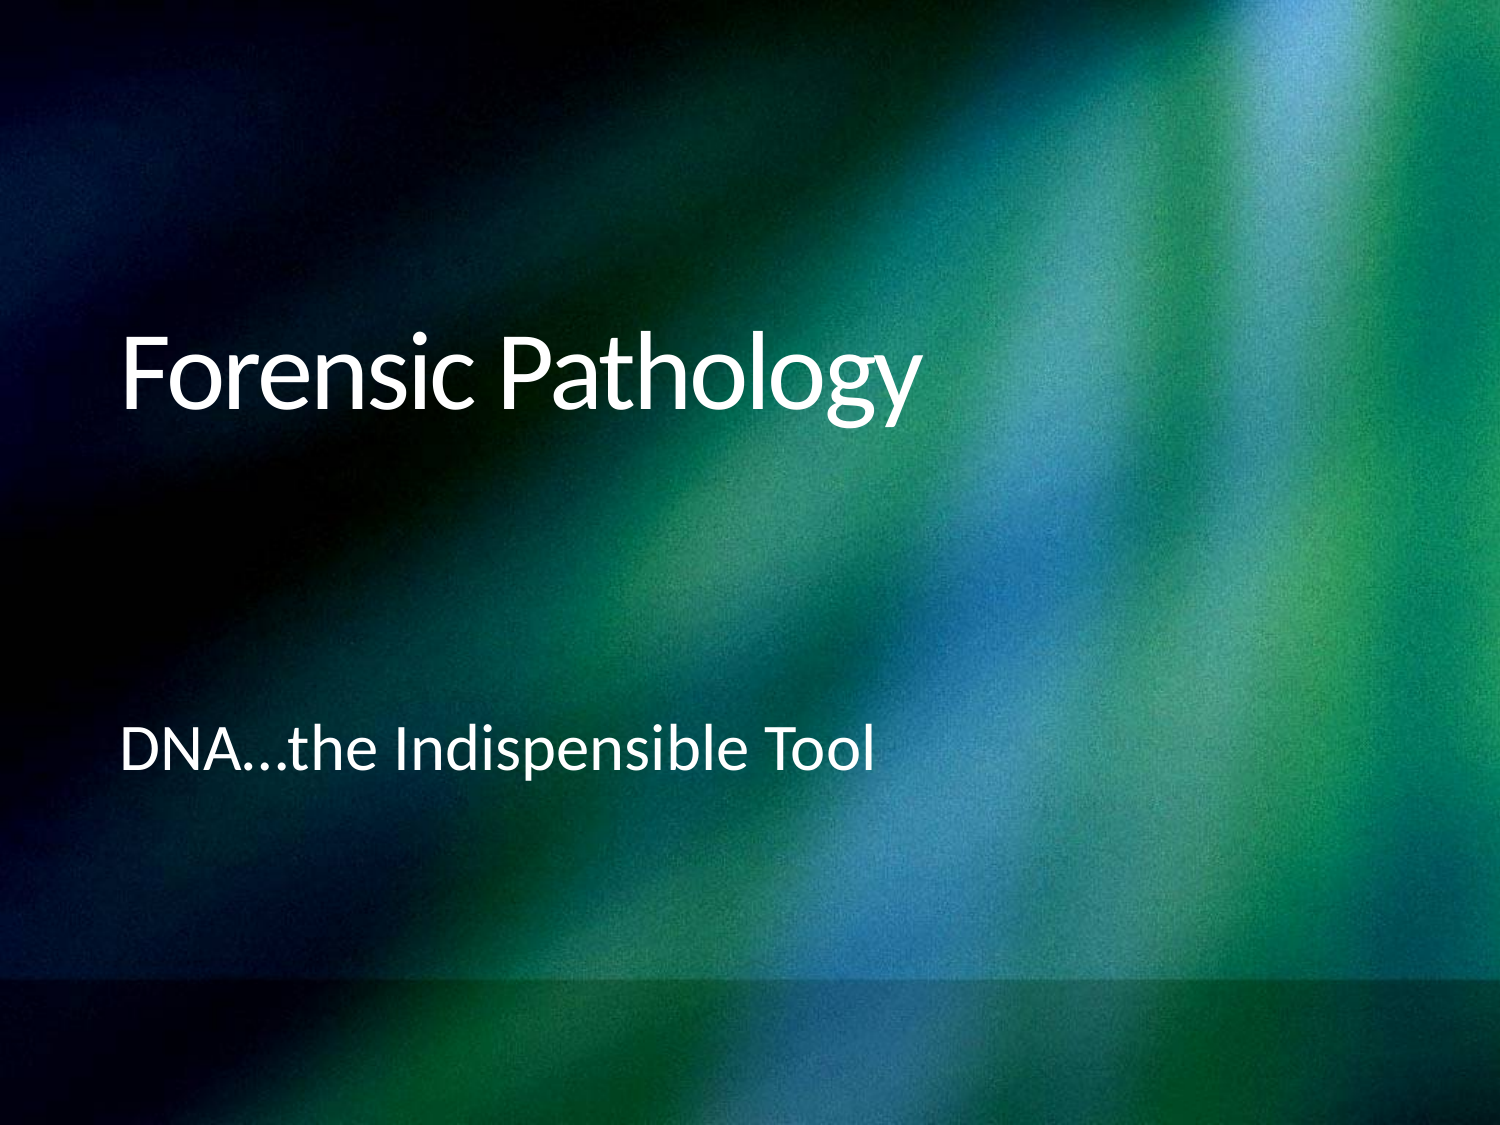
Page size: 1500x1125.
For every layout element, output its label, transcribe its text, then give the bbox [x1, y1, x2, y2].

title Forensic Pathology [119, 312, 1380, 563]
subtitle DNA…the Indispensible Tool [119, 712, 1380, 950]
picture [0, 0, 1500, 1125]
